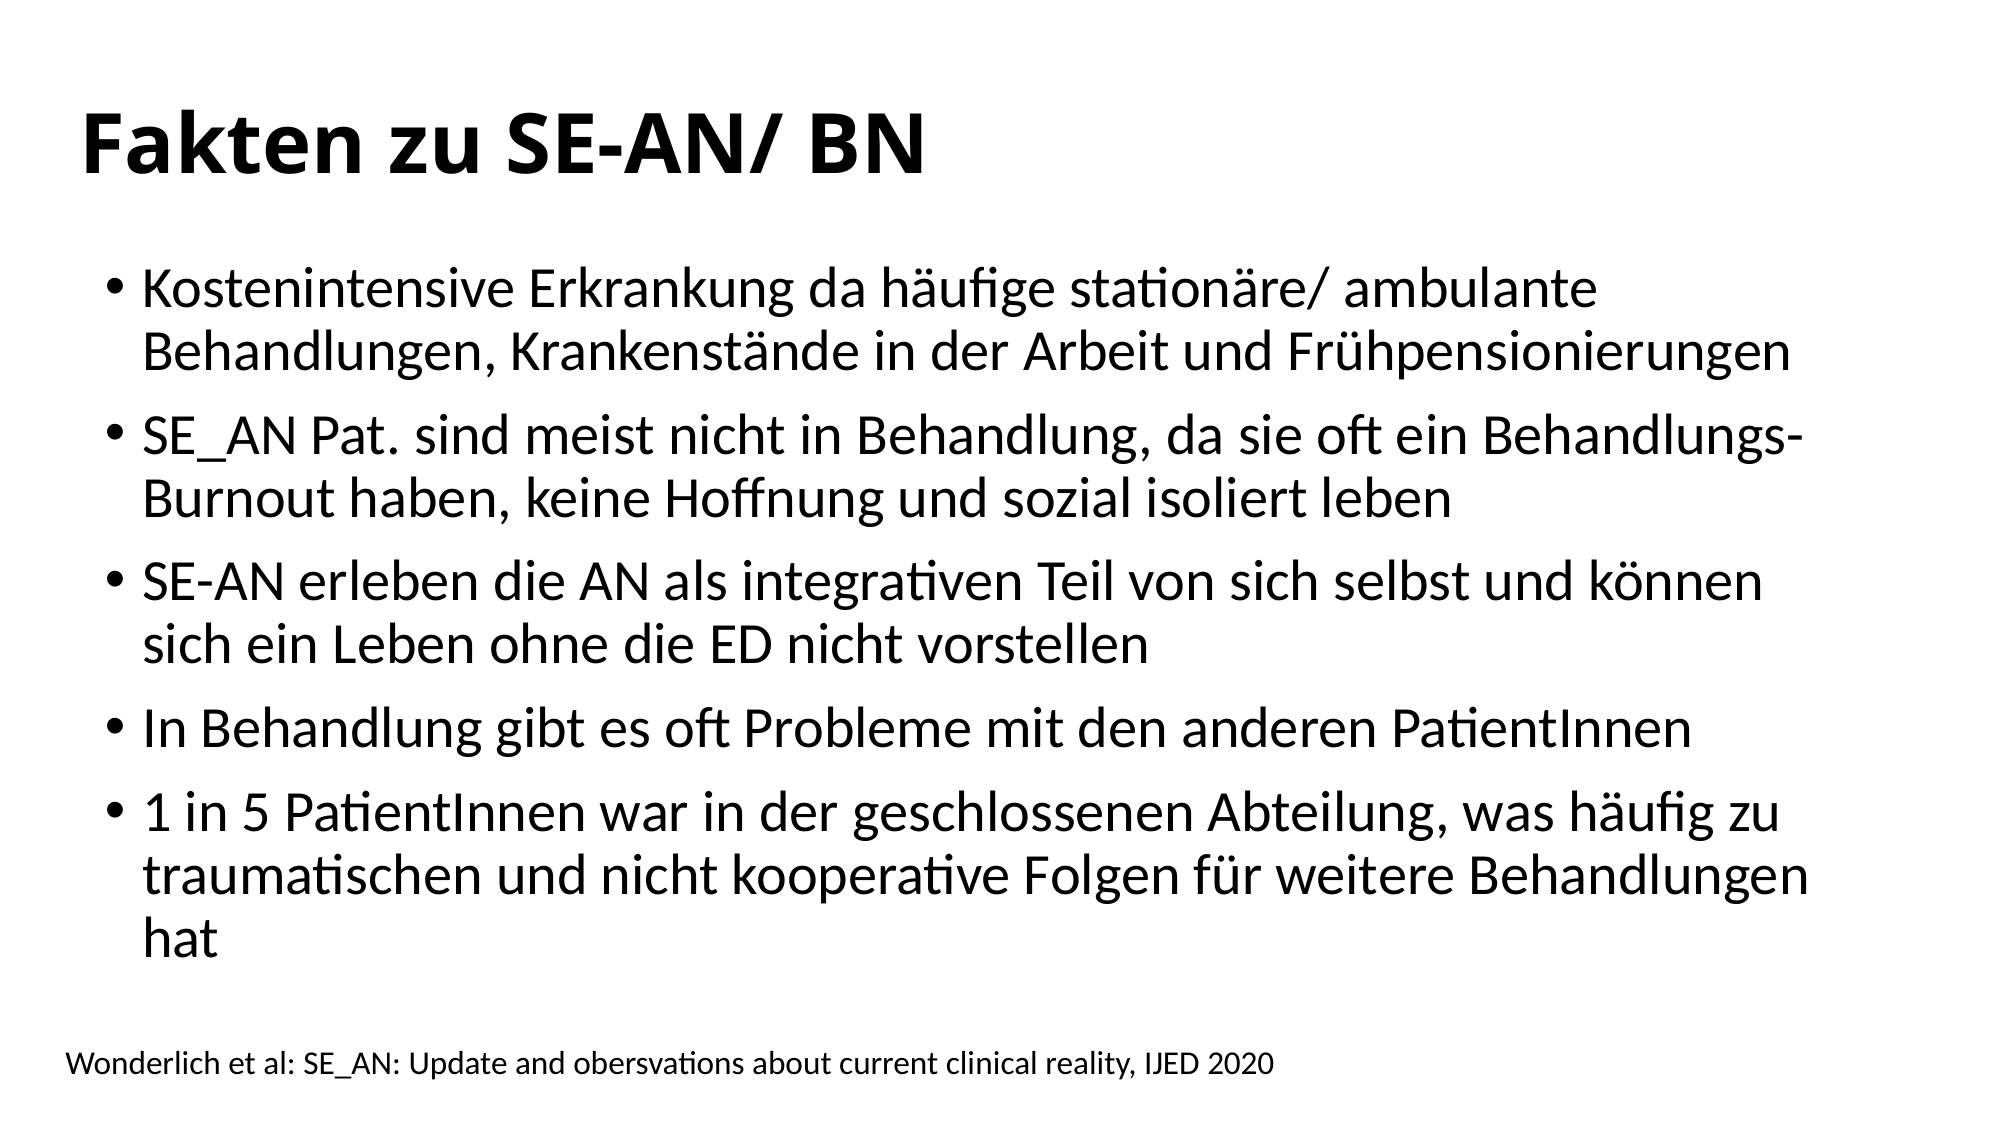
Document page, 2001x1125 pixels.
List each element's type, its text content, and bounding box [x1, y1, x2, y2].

title Fakten zu SE-AN/ BN [64, 92, 1340, 201]
text_box Wonderlich et al: SE_AN: Update and obersvations about current clinical reality, IJED 2020 [50, 1034, 1409, 1089]
list Kostenintensive Erkrankung da häufige stationäre/ ambulante Behandlungen, Krankenstände in der Arbeit und Frühpensionierungen SE_AN Pat. sind meist nicht in Behandlung, da sie oft ein Behandlungs-Burnout haben, keine Hoffnung und sozial isoliert leben SE-AN erleben die AN als integrativen Teil von sich selbst und können sich ein Leben ohne die ED nicht vorstellen In Behandlung gibt es oft Probleme mit den anderen PatientInnen 1 in 5 PatientInnen war in der geschlossenen Abteilung, was häufig zu traumatischen und nicht kooperative Folgen für weitere Behandlungen hat [89, 249, 1858, 987]
